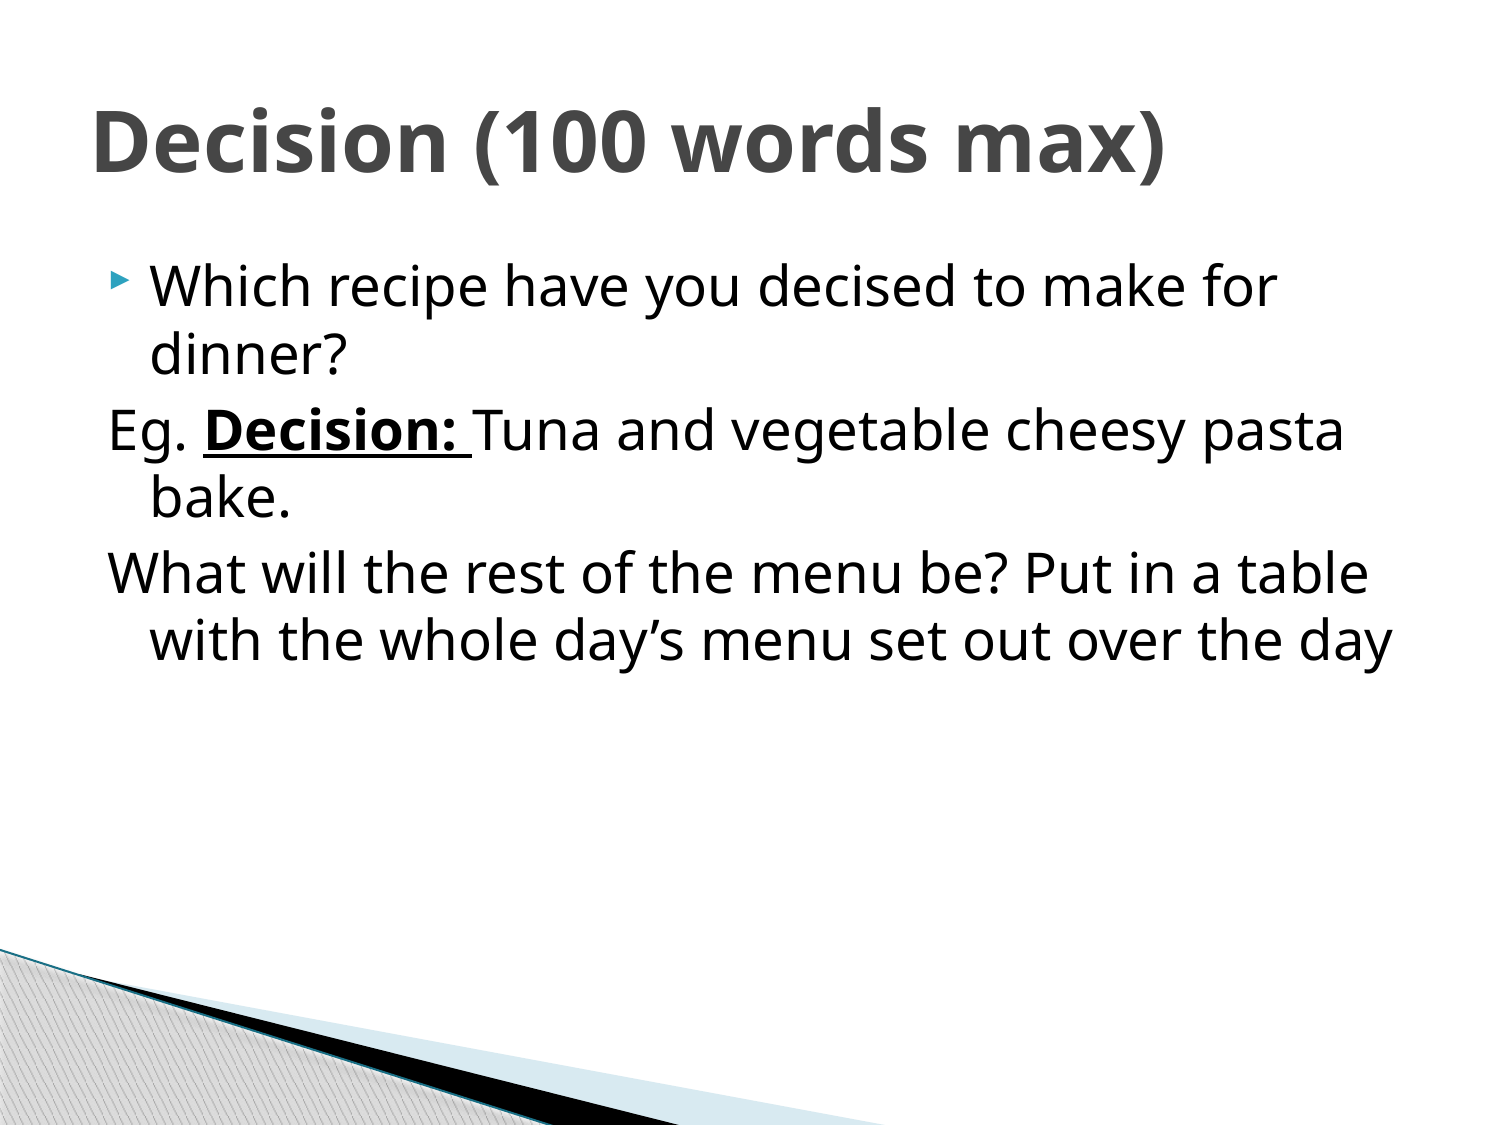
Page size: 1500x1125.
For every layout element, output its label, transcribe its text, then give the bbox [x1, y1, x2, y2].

list Which recipe have you decised to make for dinner? Eg. Decision: Tuna and vegetable cheesy pasta bake. What will the rest of the menu be? Put in a table with the whole day’s menu set out over the day [75, 243, 1425, 986]
title Decision (100 words max) [75, 45, 1425, 233]
